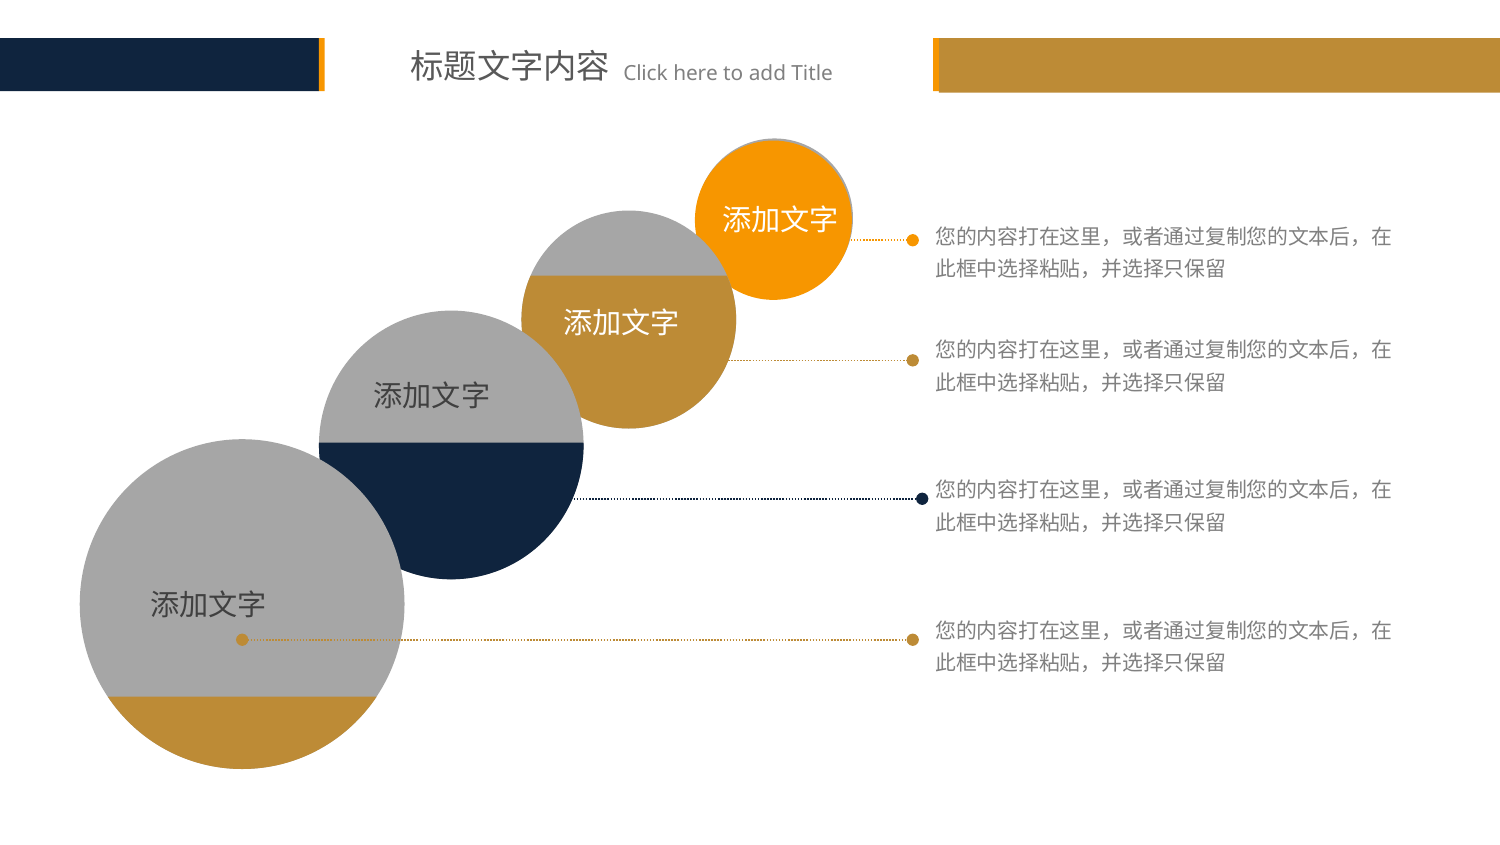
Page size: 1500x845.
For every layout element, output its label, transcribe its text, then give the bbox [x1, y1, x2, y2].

text_box [79, 439, 405, 696]
text_box 您的内容打在这里，或者通过复制您的文本后，在此框中选择粘贴，并选择只保留 [923, 463, 1421, 541]
text_box 添加文字 [710, 194, 852, 242]
text_box 您的内容打在这里，或者通过复制您的文本后，在此框中选择粘贴，并选择只保留 [923, 604, 1421, 681]
text_box [521, 275, 737, 429]
text_box [530, 210, 727, 275]
text_box 您的内容打在这里，或者通过复制您的文本后，在此框中选择粘贴，并选择只保留 [923, 209, 1421, 287]
text_box [107, 696, 377, 770]
text_box 添加文字 [551, 298, 693, 346]
text_box 您的内容打在这里，或者通过复制您的文本后，在此框中选择粘贴，并选择只保留 [923, 323, 1421, 400]
text_box [318, 310, 584, 443]
text_box 添加文字 [138, 580, 280, 628]
text_box [694, 140, 848, 300]
text_box 添加文字 [361, 370, 503, 418]
text_box [318, 442, 584, 580]
